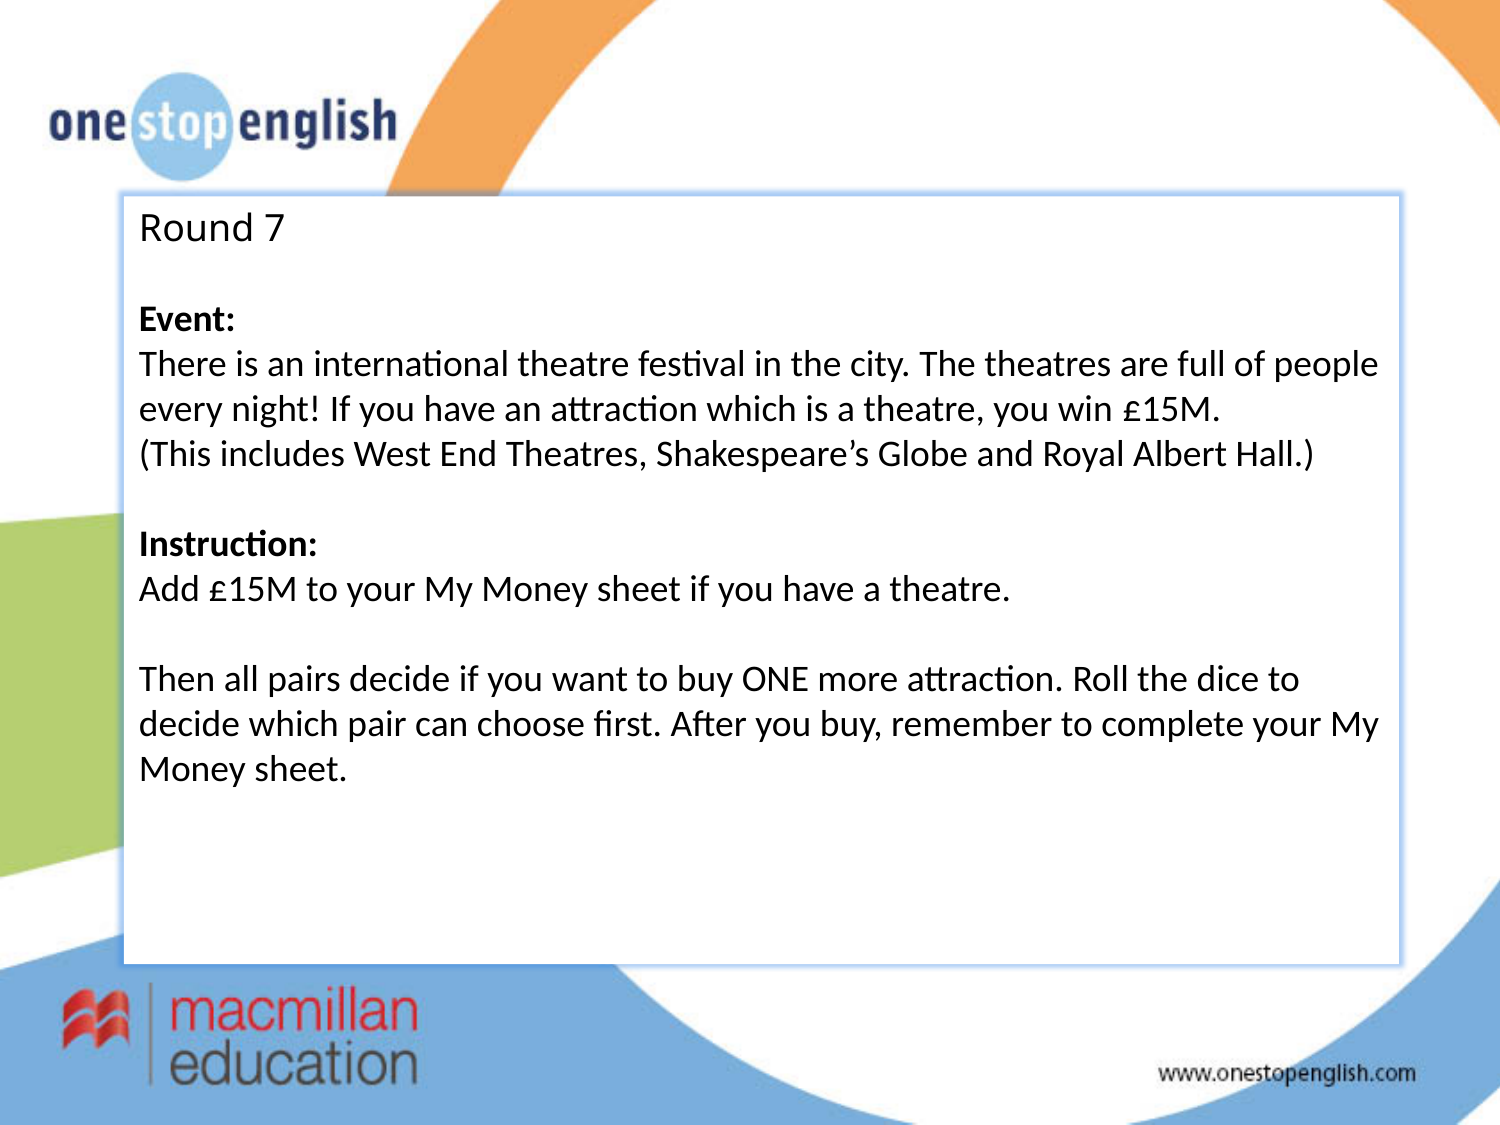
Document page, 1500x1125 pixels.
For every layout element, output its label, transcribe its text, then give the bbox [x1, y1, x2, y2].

text_box Round 7 Event: There is an international theatre festival in the city. The theatres are full of people every night! If you have an attraction which is a theatre, you win £15M. (This includes West End Theatres, Shakespeare’s Globe and Royal Albert Hall.) Instruction: Add £15M to your My Money sheet if you have a theatre. Then all pairs decide if you want to buy ONE more attraction. Roll the dice to decide which pair can choose first. After you buy, remember to complete your My Money sheet. [123, 196, 1399, 965]
picture [0, 0, 1500, 1125]
